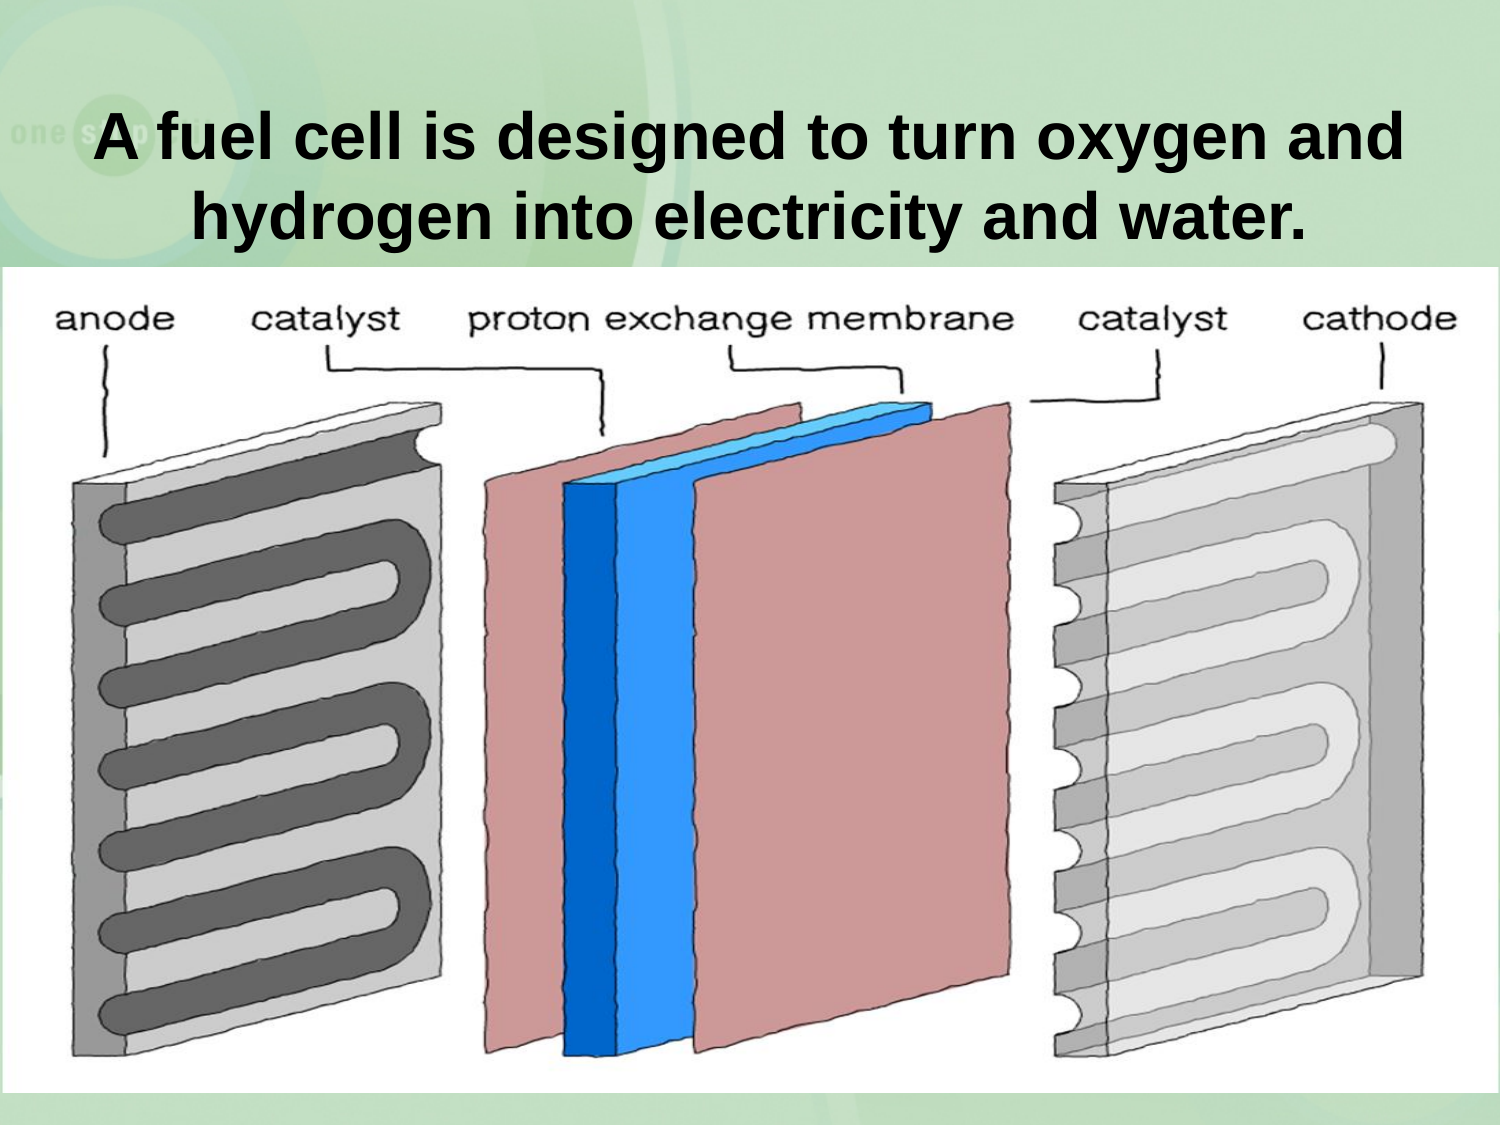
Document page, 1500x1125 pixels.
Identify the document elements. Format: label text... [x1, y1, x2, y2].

title A fuel cell is designed to turn oxygen and hydrogen into electricity and water. [75, 79, 1425, 265]
picture [0, 0, 1500, 1125]
